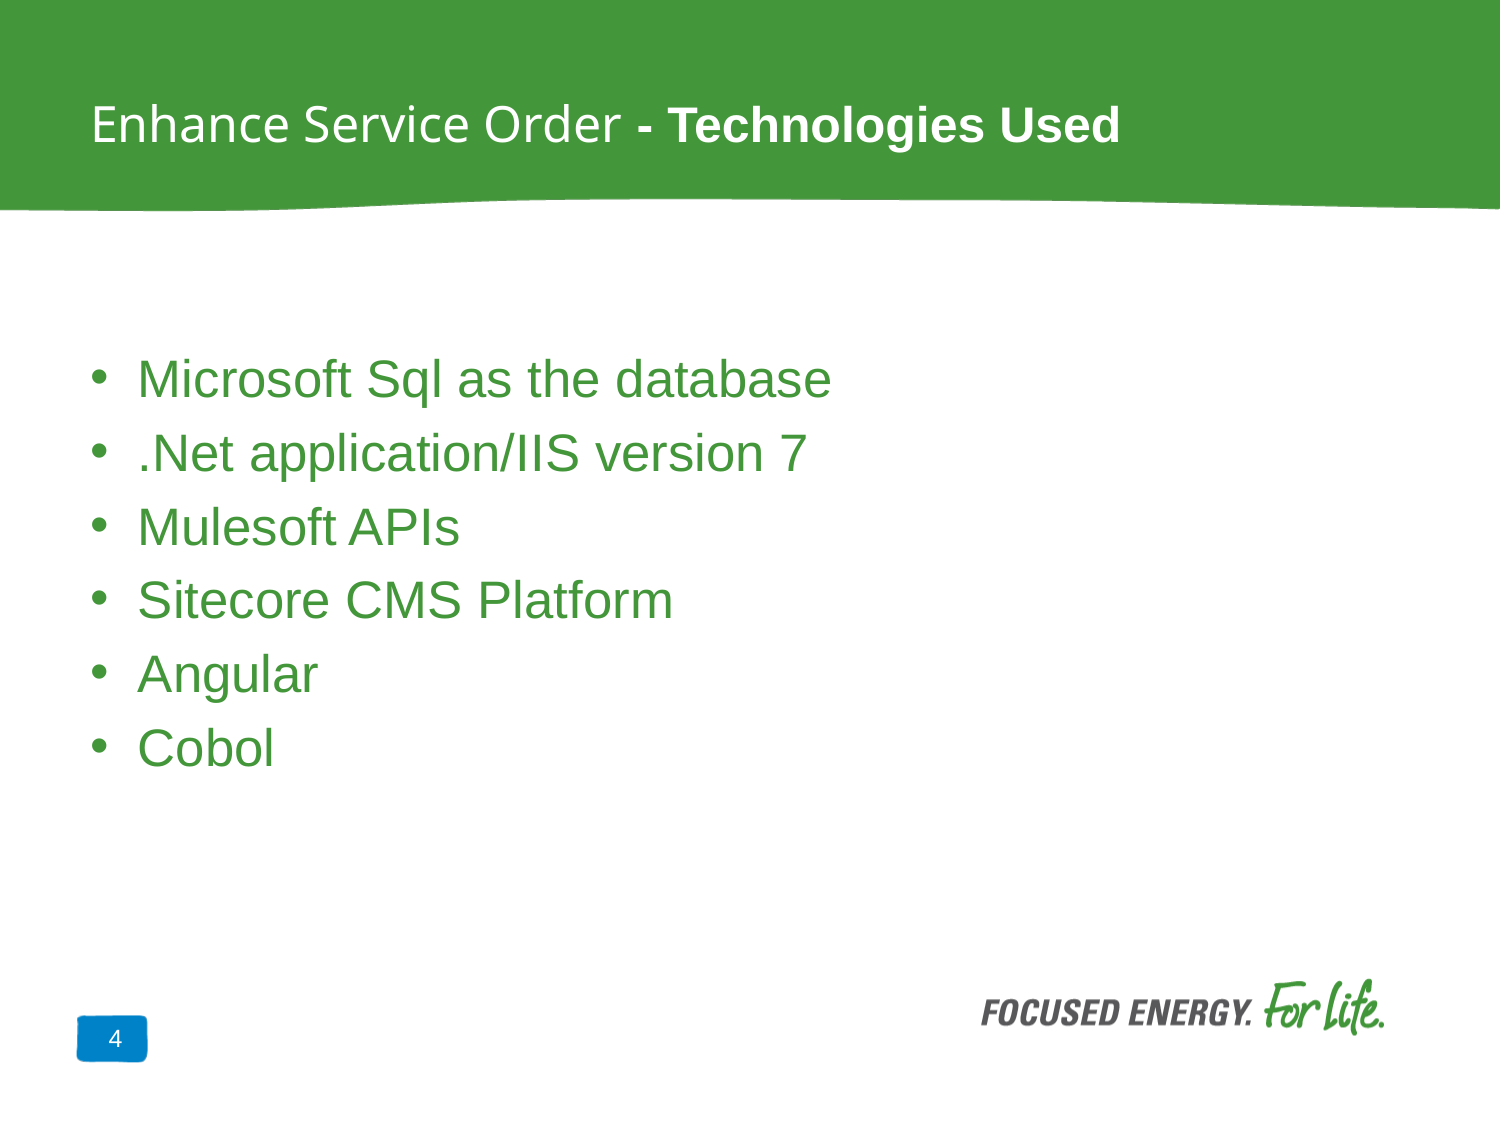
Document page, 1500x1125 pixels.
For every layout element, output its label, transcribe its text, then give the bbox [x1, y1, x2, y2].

picture [932, 949, 1500, 1118]
picture [1, 976, 189, 1125]
slide_number 4 [75, 1012, 138, 1063]
picture [0, 0, 1500, 263]
title Enhance Service Order - Technologies Used [75, 45, 1425, 200]
list Microsoft Sql as the database .Net application/IIS version 7 Mulesoft APIs Sitecore CMS Platform Angular Cobol [75, 337, 1300, 788]
